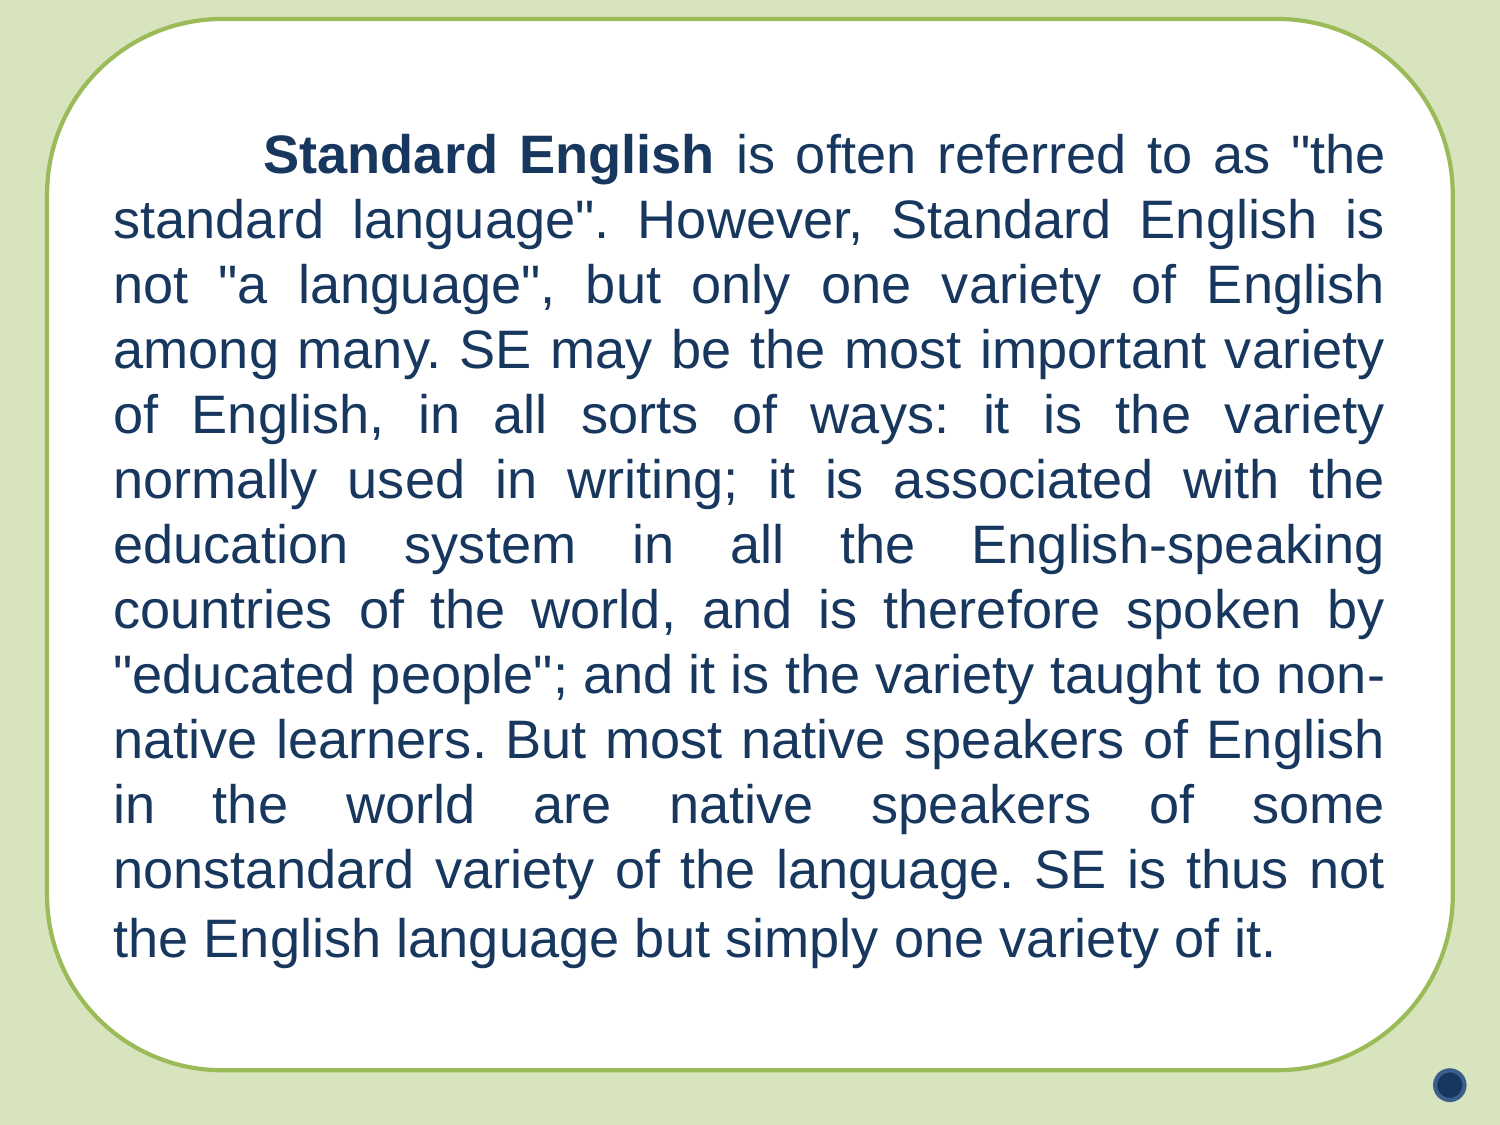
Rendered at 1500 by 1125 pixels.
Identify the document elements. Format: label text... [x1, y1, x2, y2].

text_box Standard English is often referred to as "the standard language". However, Standard English is not "a language", but only one variety of English among many. SE may be the most important variety of English, in all sorts of ways: it is the variety normally used in writing; it is associated with the education system in all the English-speaking countries of the world, and is therefore spoken by "educated people"; and it is the variety taught to non-native learners. But most native speakers of English in the world are native speakers of some nonstandard variety of the language. SE is thus not the English language but simply one variety of it. [44, 16, 1455, 1073]
text_box [1433, 1068, 1467, 1103]
